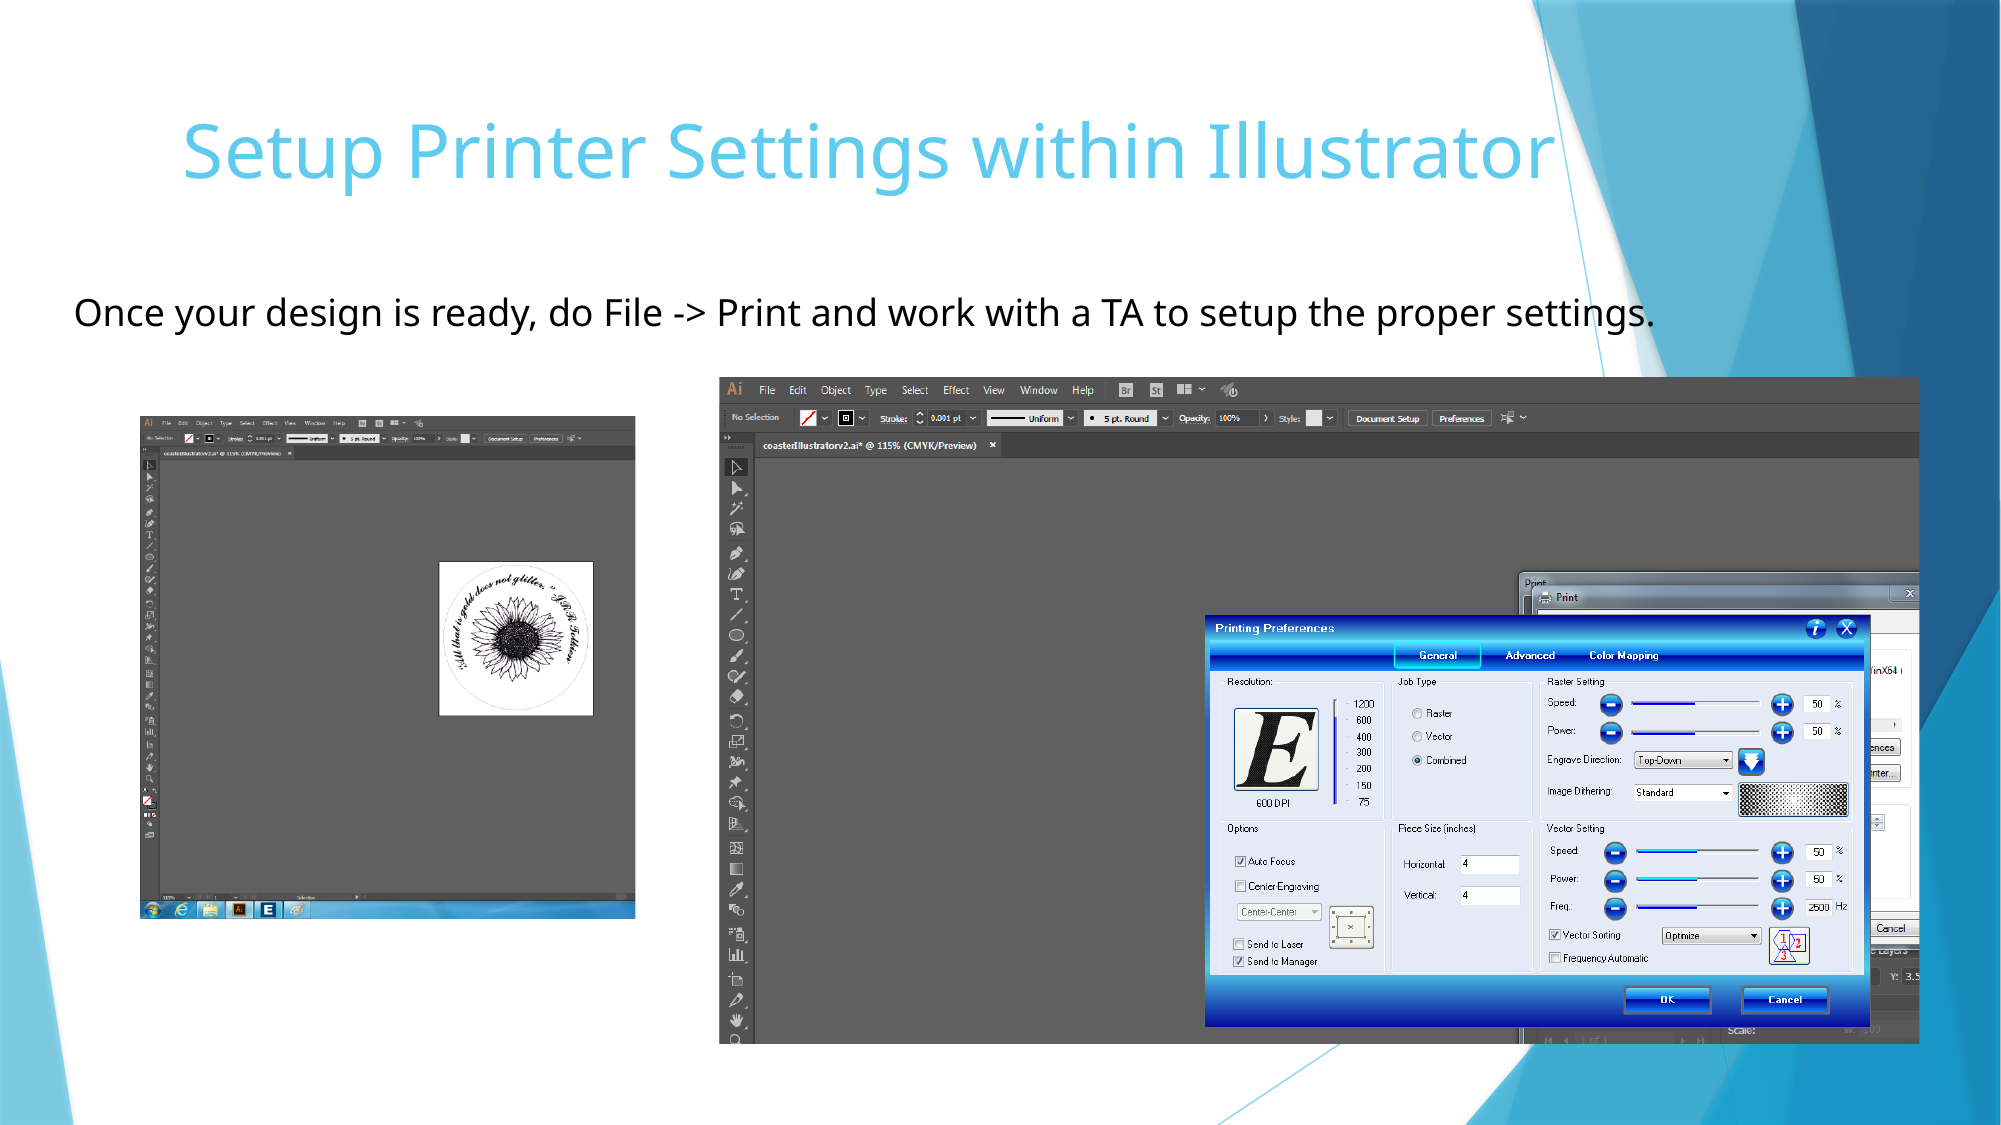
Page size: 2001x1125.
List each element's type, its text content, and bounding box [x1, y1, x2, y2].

title Setup Printer Settings within Illustrator [168, 96, 1877, 342]
text_box Once your design is ready, do File -> Print and work with a TA to setup the proper settings. [58, 281, 1683, 342]
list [139, 415, 636, 920]
picture [718, 377, 1920, 1044]
